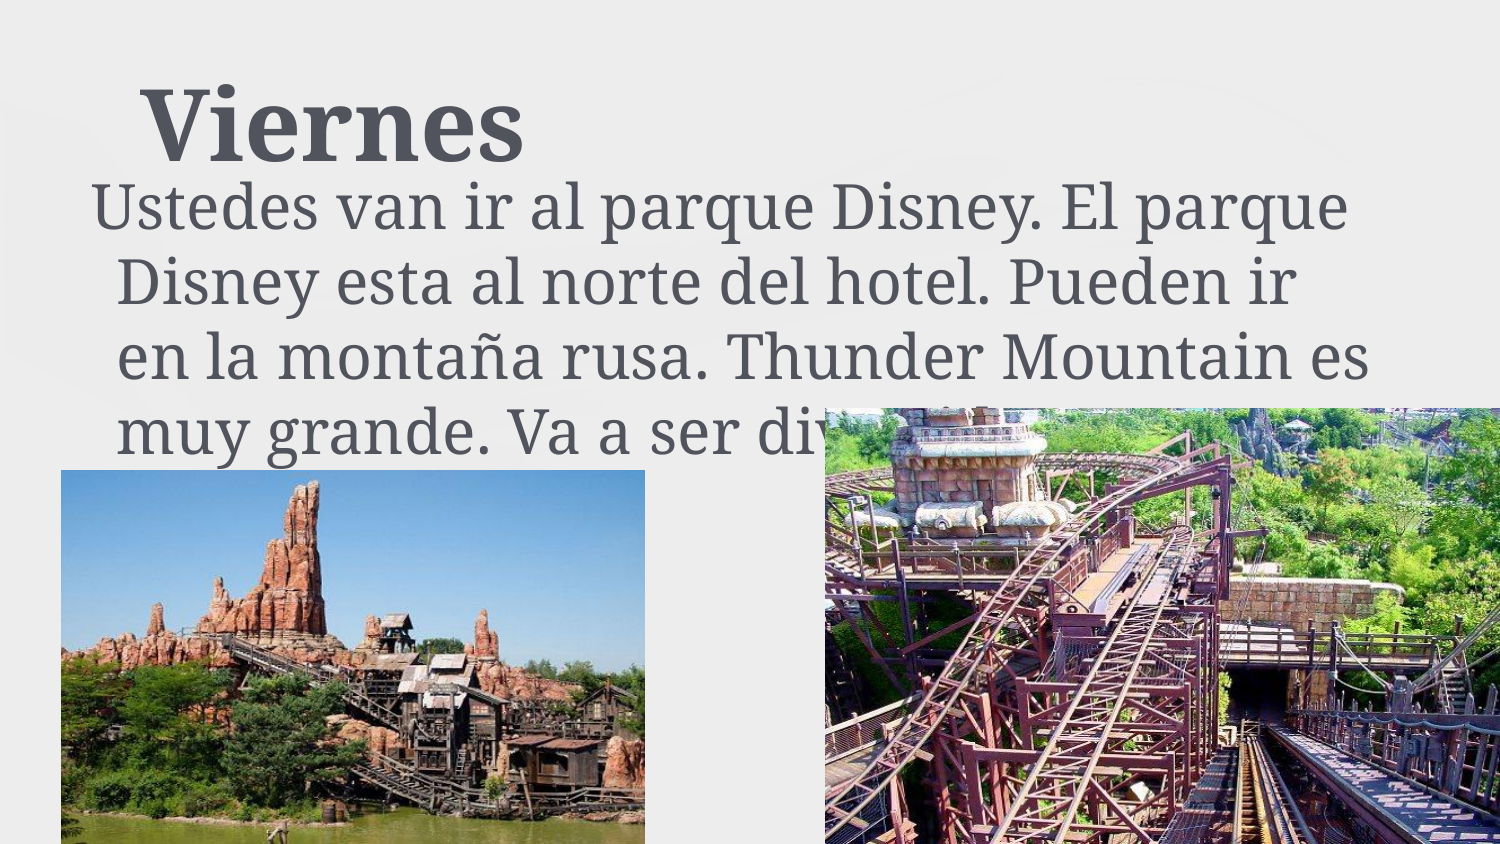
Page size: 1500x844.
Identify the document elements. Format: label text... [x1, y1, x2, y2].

title Viernes [75, 25, 1425, 197]
list Ustedes van ir al parque Disney. El parque Disney esta al norte del hotel. Pueden ir en la montaña rusa. Thunder Mountain es muy grande. Va a ser divertido! [45, 151, 1396, 747]
picture [60, 470, 645, 844]
picture [825, 408, 1500, 844]
